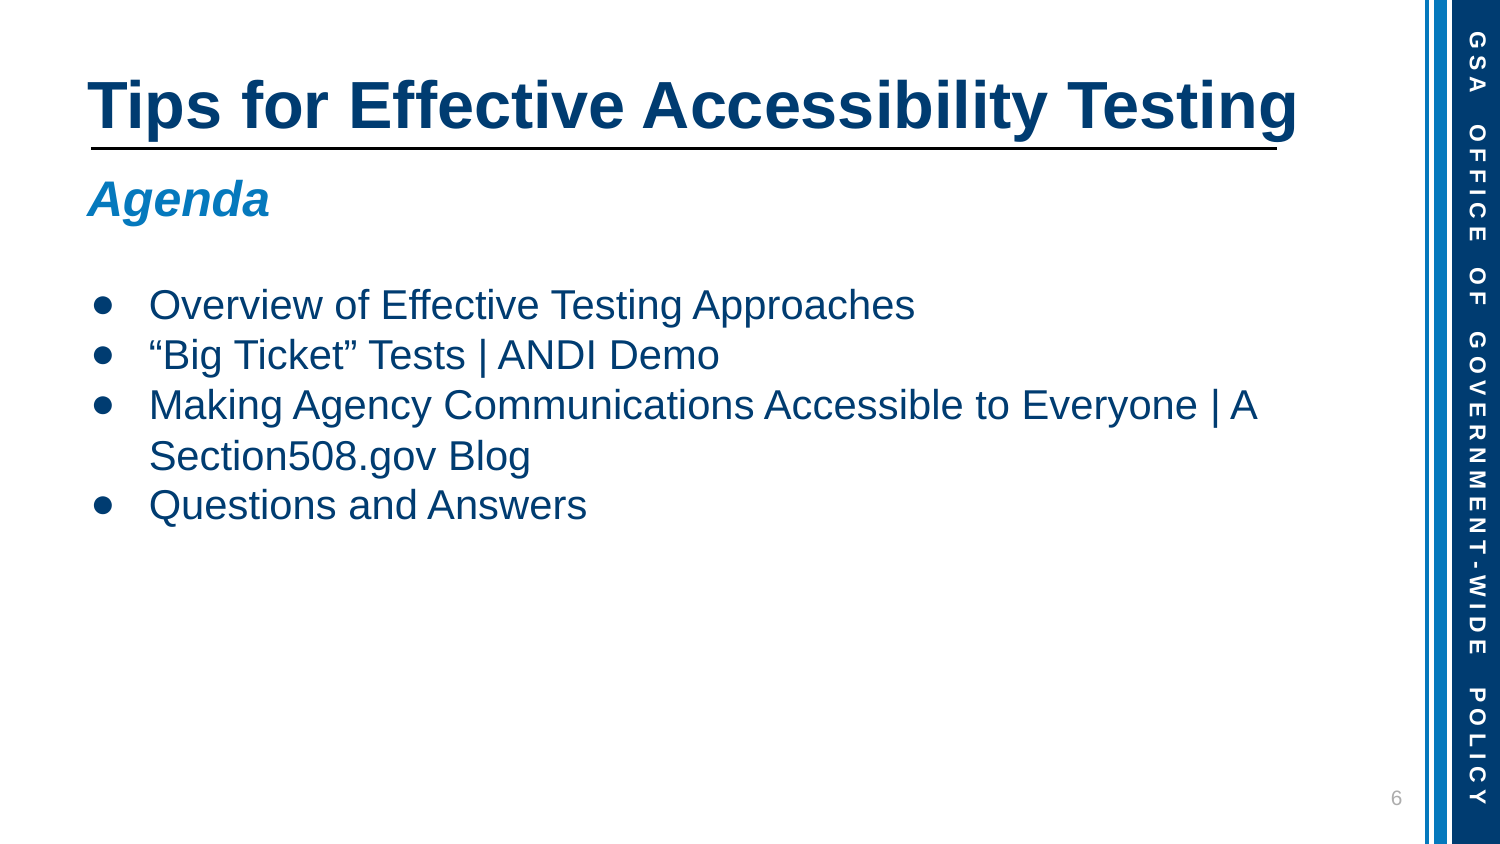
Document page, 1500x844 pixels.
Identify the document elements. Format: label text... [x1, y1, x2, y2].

list Overview of Effective Testing Approaches “Big Ticket” Tests | ANDI Demo Making Agency Communications Accessible to Everyone | A Section508.gov Blog Questions and Answers [58, 263, 1314, 544]
title Tips for Effective Accessibility Testing [72, 12, 1390, 142]
slide_number 6 [1327, 764, 1418, 830]
subtitle Agenda [72, 142, 1390, 208]
